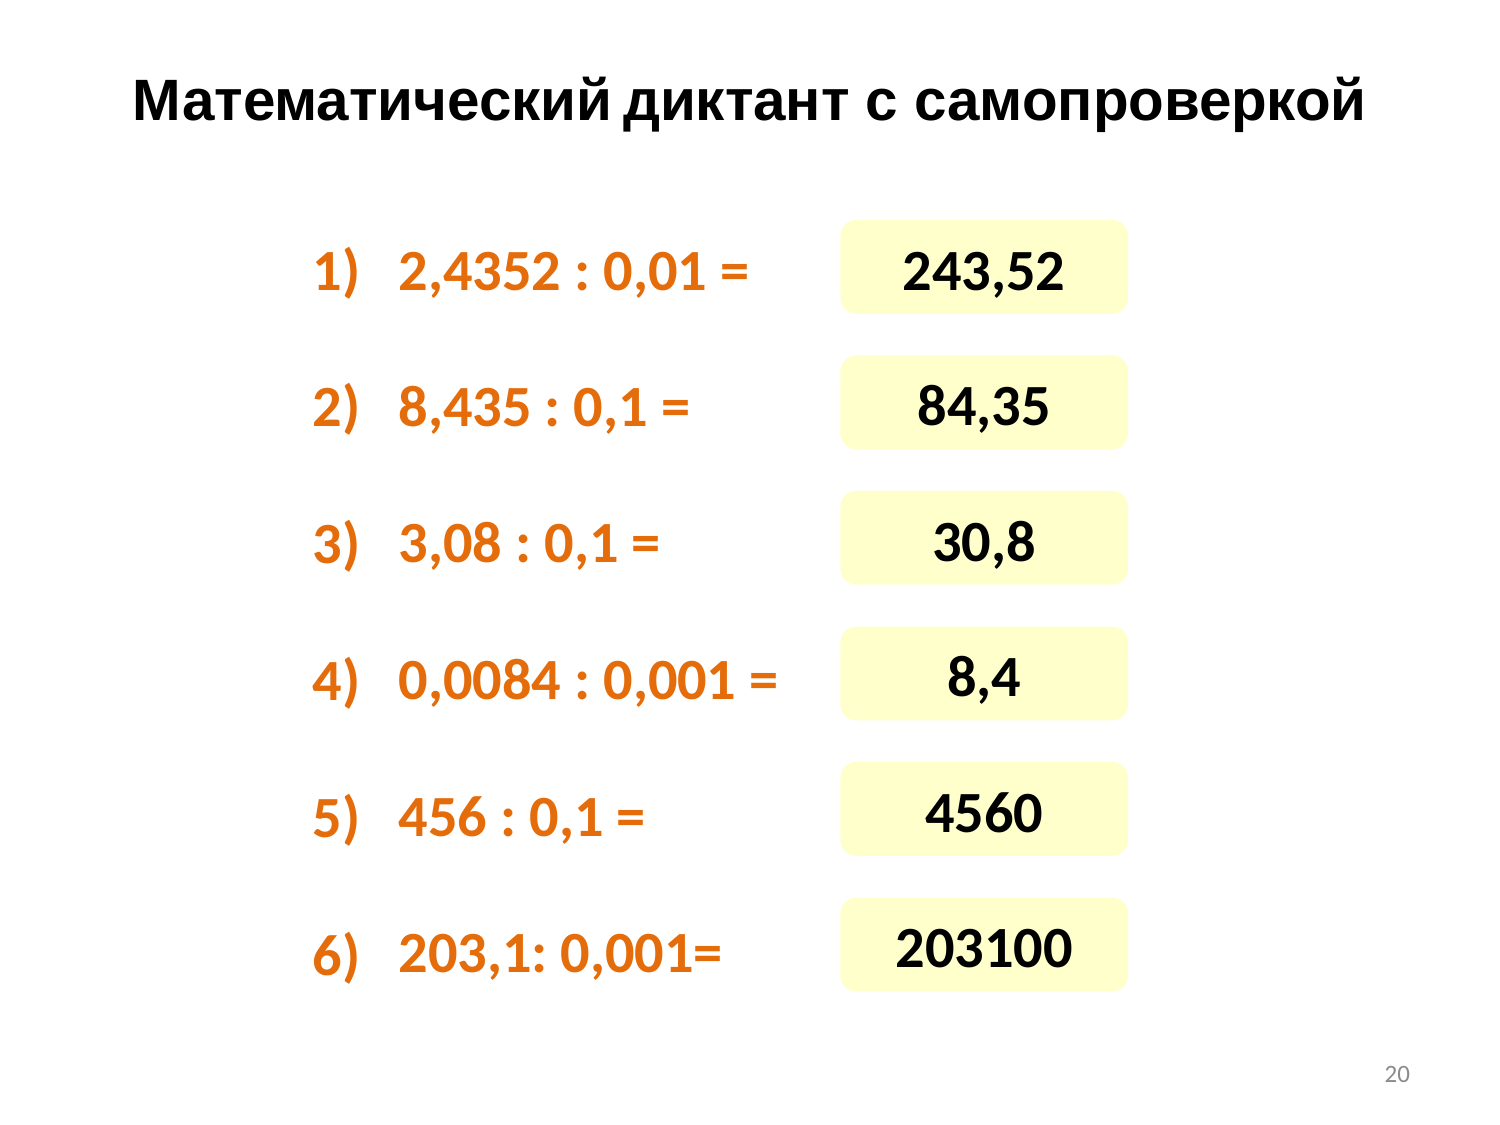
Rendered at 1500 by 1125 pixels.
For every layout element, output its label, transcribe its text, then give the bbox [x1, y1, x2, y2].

text_box 243,52 [840, 219, 1129, 314]
text_box 203100 [840, 897, 1129, 992]
text_box 0,0084 : 0,001 = [383, 633, 847, 719]
text_box 6) [277, 909, 396, 995]
text_box 30,8 [840, 490, 1129, 585]
text_box 3) [277, 498, 396, 583]
text_box 8,4 [840, 626, 1129, 721]
text_box 2) [277, 361, 396, 446]
text_box 4) [277, 635, 396, 720]
text_box 84,35 [840, 355, 1129, 450]
text_box 203,1: 0,001= [383, 907, 852, 992]
text_box 4560 [840, 761, 1129, 856]
text_box 1) [277, 224, 396, 309]
slide_number 20 [1074, 1042, 1425, 1103]
text_box 3,08 : 0,1 = [383, 497, 846, 582]
text_box 5) [277, 772, 396, 857]
text_box 2,4352 : 0,01 = [396, 224, 844, 309]
text_box Математический диктант с самопроверкой [41, 54, 1459, 140]
text_box 8,435 : 0,1 = [383, 360, 845, 446]
text_box 456 : 0,1 = [383, 770, 851, 856]
